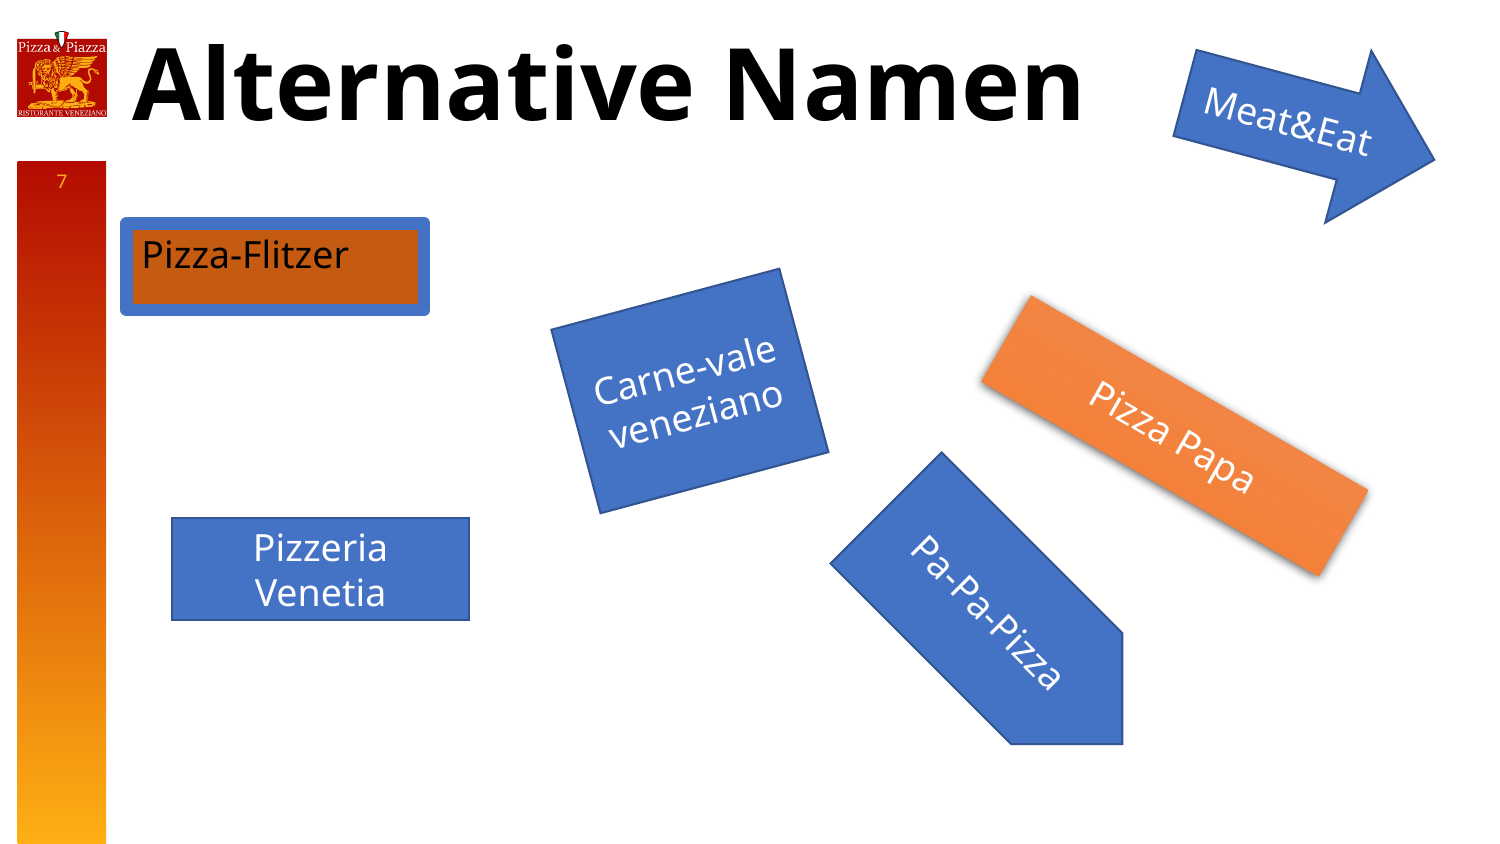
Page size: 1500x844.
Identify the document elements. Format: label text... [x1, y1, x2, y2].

text_box Pizza Papa [981, 295, 1369, 577]
slide_number 6 [17, 161, 107, 844]
text_box Pizza-Flitzer [126, 223, 424, 310]
picture [17, 31, 107, 117]
text_box Pizzeria Venetia [171, 517, 470, 621]
text_box Carne-vale veneziano [550, 267, 830, 515]
title Alternative Namen [117, 32, 1483, 145]
text_box Pa-Pa-Pizza [829, 451, 1124, 746]
text_box Meat&Eat [1172, 48, 1436, 225]
